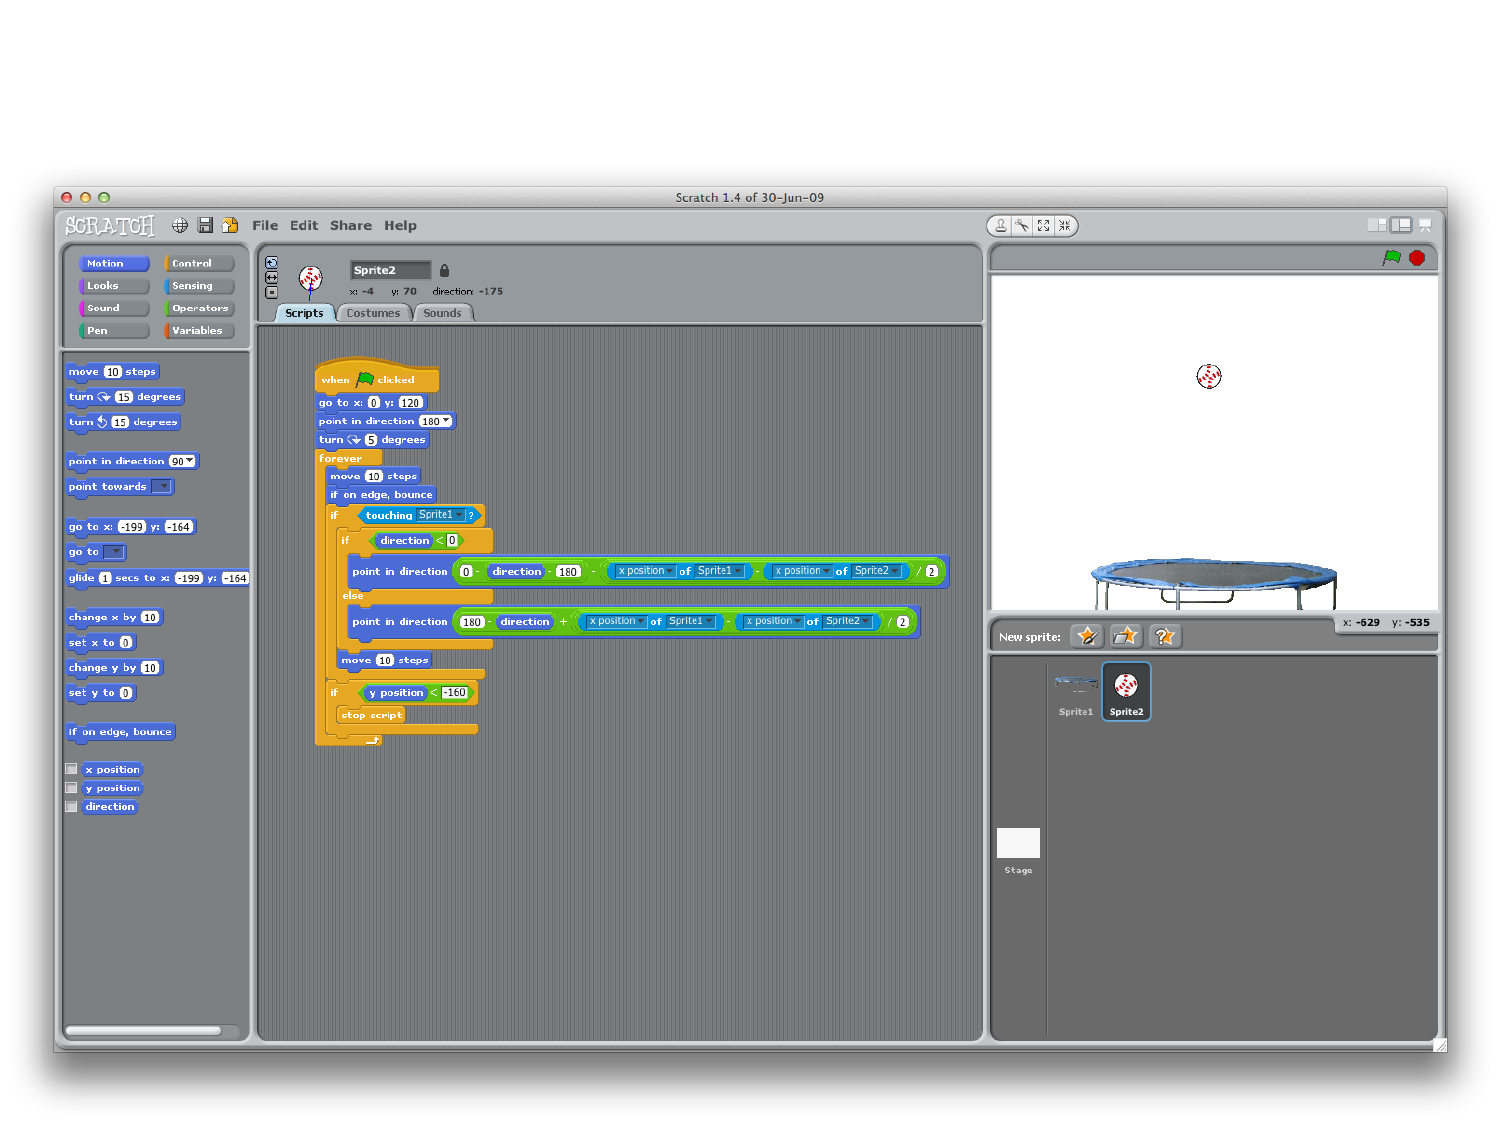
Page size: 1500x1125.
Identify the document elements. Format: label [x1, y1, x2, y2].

picture [0, 154, 1500, 1125]
